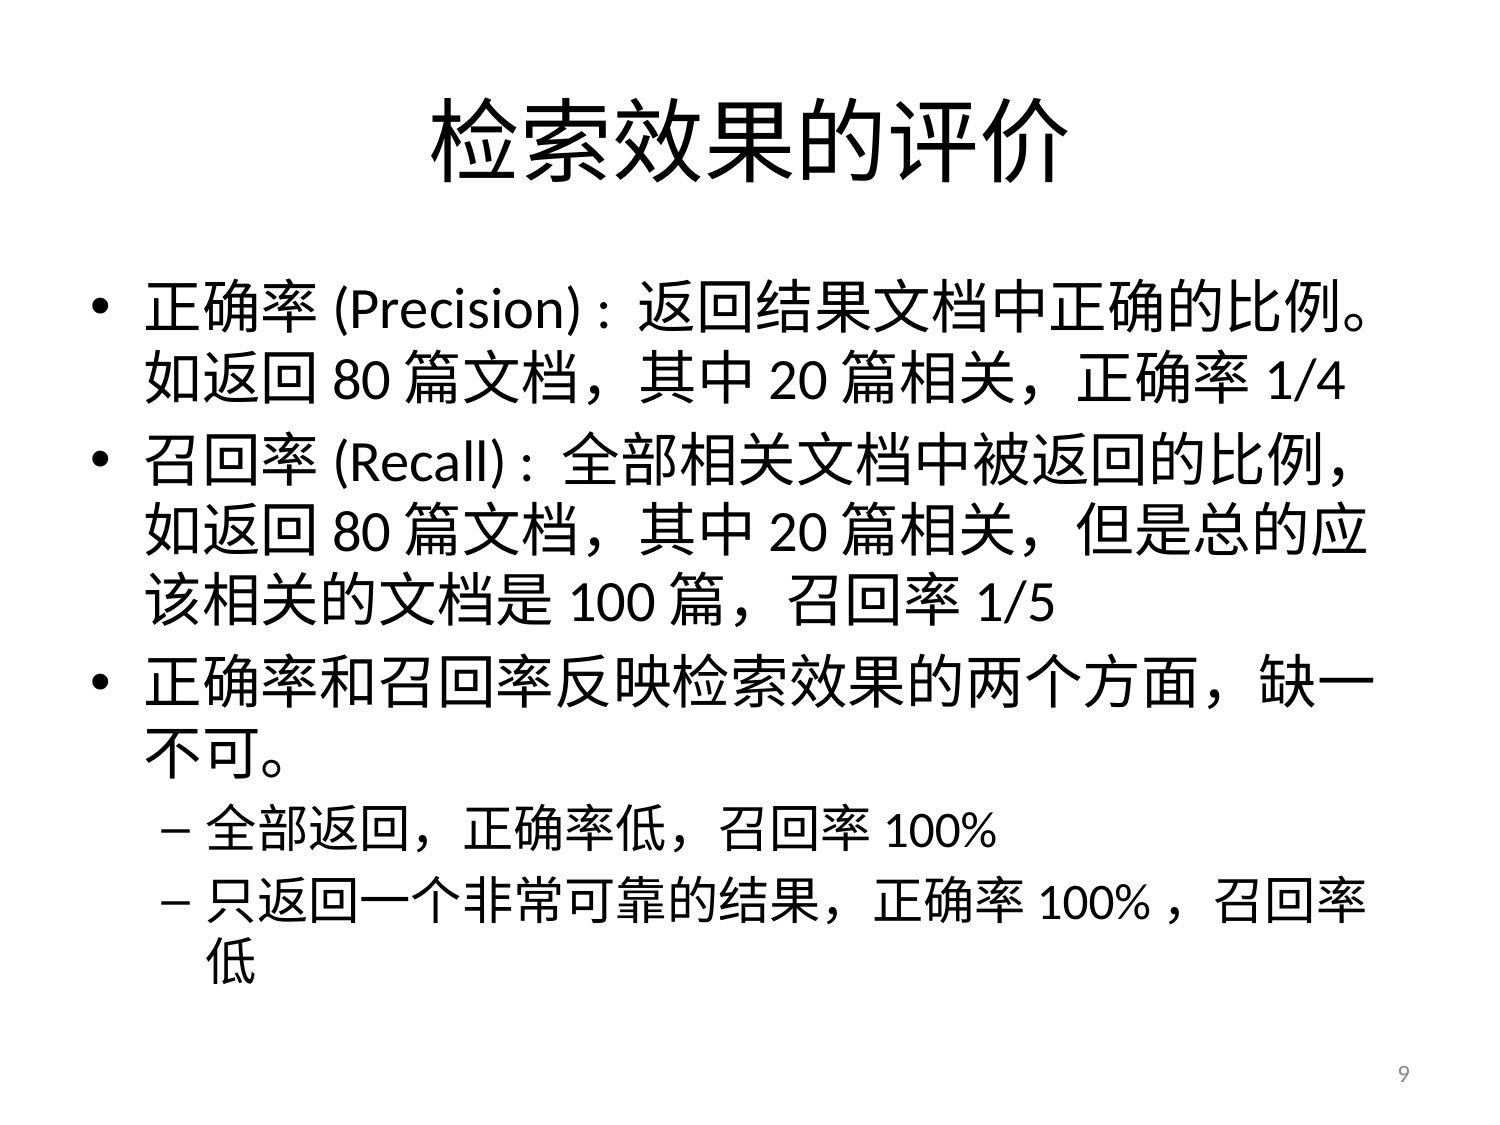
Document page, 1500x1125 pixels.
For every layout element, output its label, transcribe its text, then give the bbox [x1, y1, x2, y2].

list 正确率(Precision) : 返回结果文档中正确的比例。如返回80篇文档，其中20篇相关，正确率1/4 召回率(Recall) : 全部相关文档中被返回的比例，如返回80篇文档，其中20篇相关，但是总的应该相关的文档是100篇，召回率1/5 正确率和召回率反映检索效果的两个方面，缺一不可。 全部返回，正确率低，召回率100% 只返回一个非常可靠的结果，正确率100%，召回率低 [75, 262, 1425, 1005]
title 检索效果的评价 [75, 45, 1425, 233]
slide_number 9 [1074, 1042, 1425, 1103]
